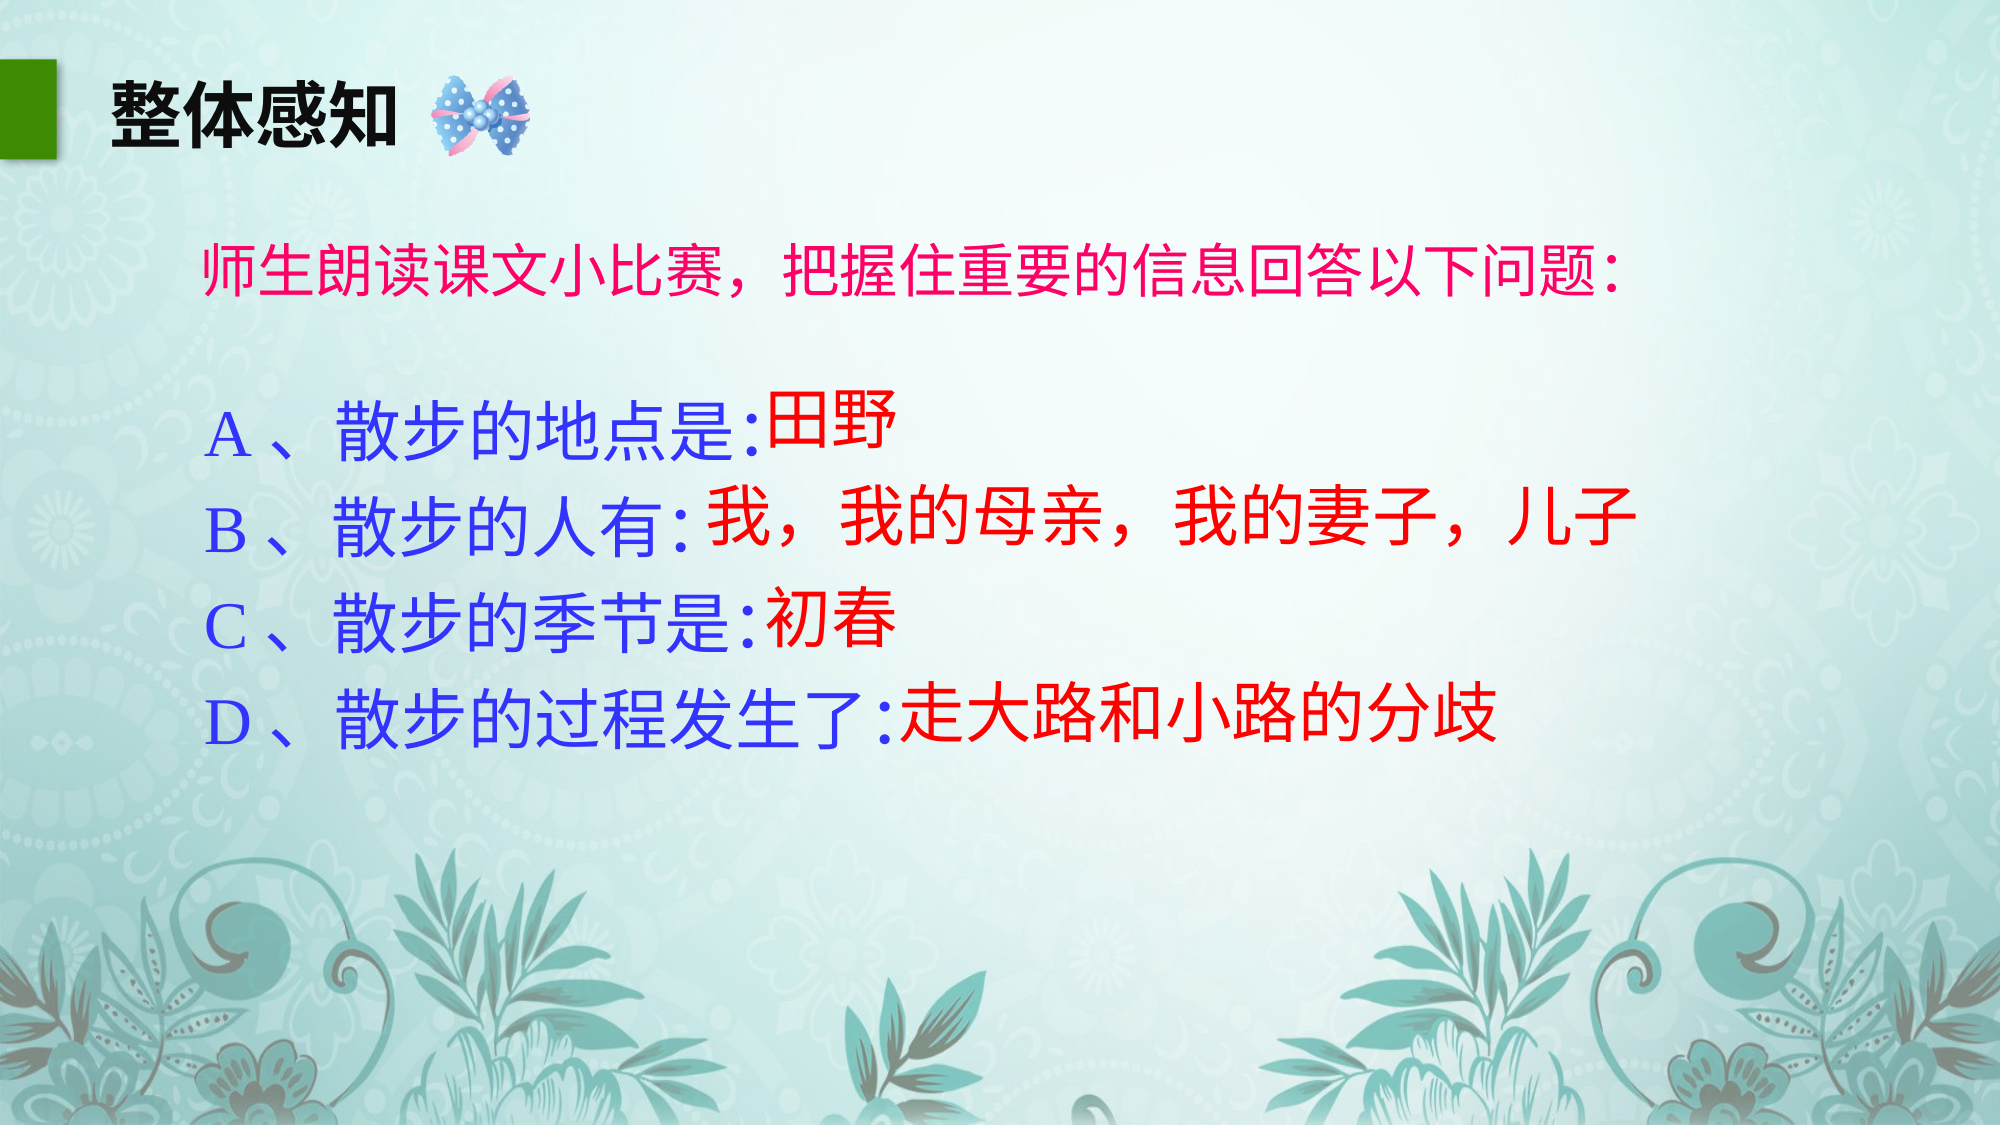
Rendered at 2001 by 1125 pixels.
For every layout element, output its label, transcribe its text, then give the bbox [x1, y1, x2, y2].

text_box 我，我的母亲，我的妻子，儿子 [690, 466, 1705, 562]
text_box 走大路和小路的分歧 [883, 663, 1518, 759]
text_box 师生朗读课文小比赛，把握住重要的信息回答以下问题： [173, 226, 1705, 312]
text_box 整体感知 [94, 62, 417, 165]
picture [430, 65, 531, 166]
text_box A、散步的地点是： B、散步的人有： C、散步的季节是： D、散步的过程发生了： [189, 366, 1087, 765]
text_box 初春 [749, 568, 988, 664]
text_box 田野 [750, 369, 925, 465]
text_box [0, 58, 58, 160]
